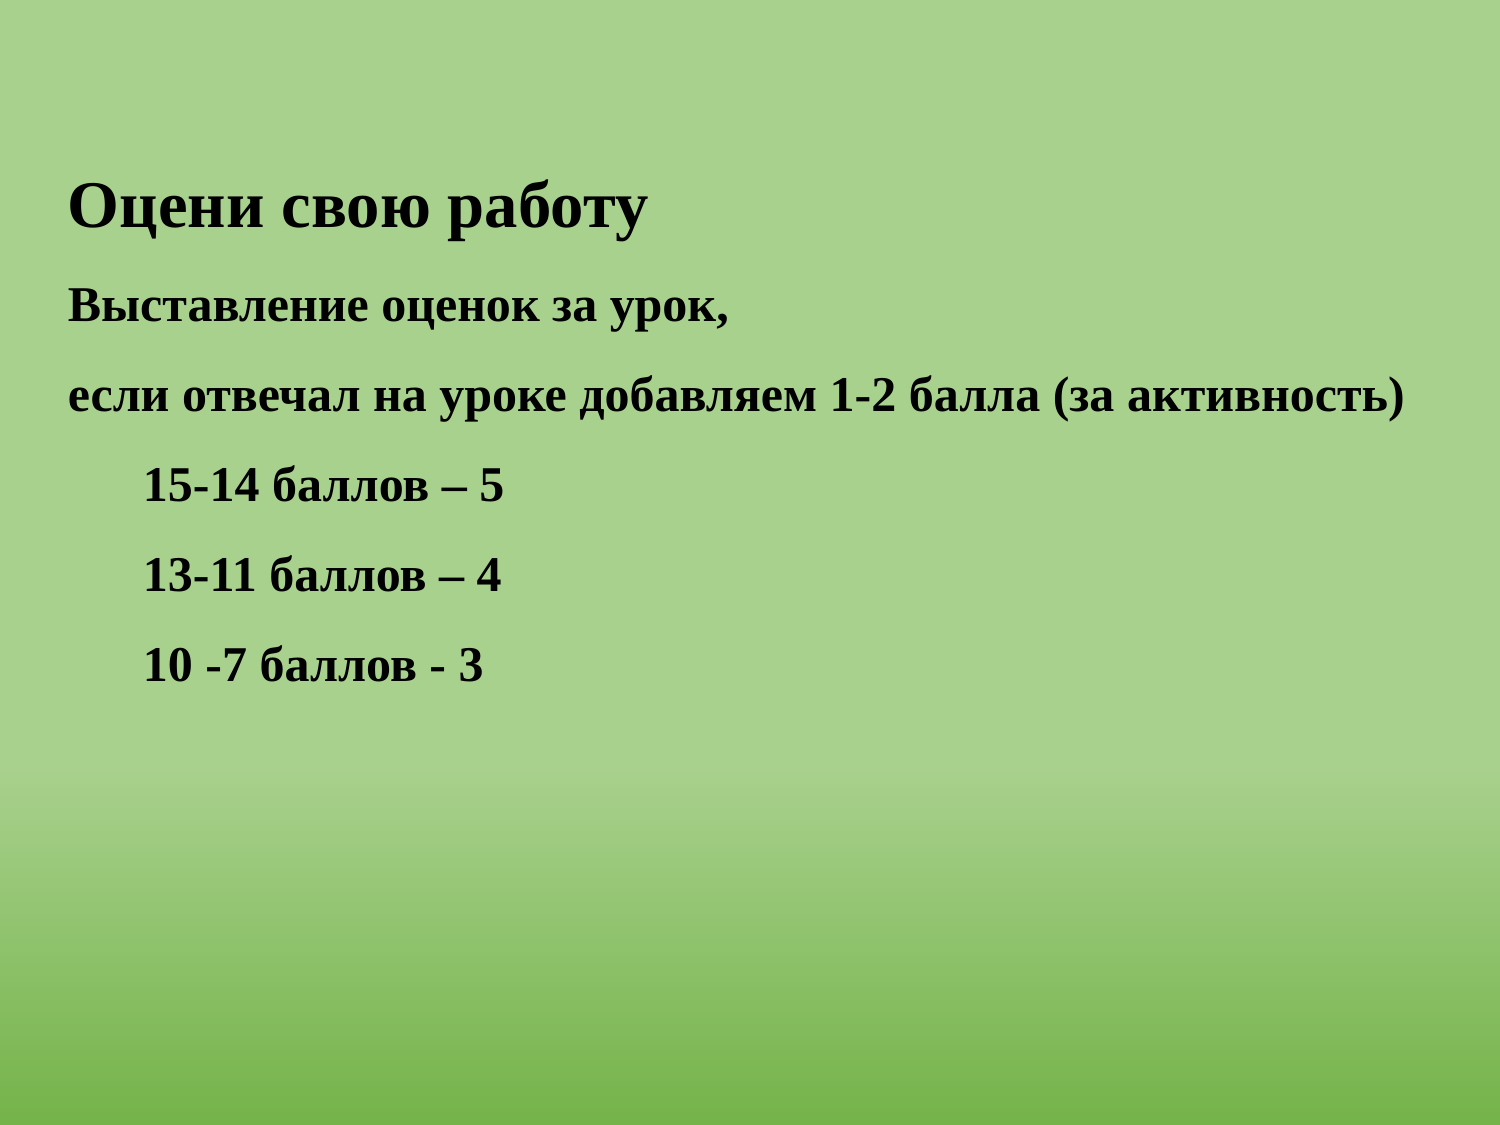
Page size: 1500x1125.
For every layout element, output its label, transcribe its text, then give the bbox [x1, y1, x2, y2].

text_box Оцени свою работу Выставление оценок за урок, если отвечал на уроке добавляем 1-2 балла (за активность) 15-14 баллов – 5 13-11 баллов – 4 10 -7 баллов - 3 [53, 113, 1471, 699]
